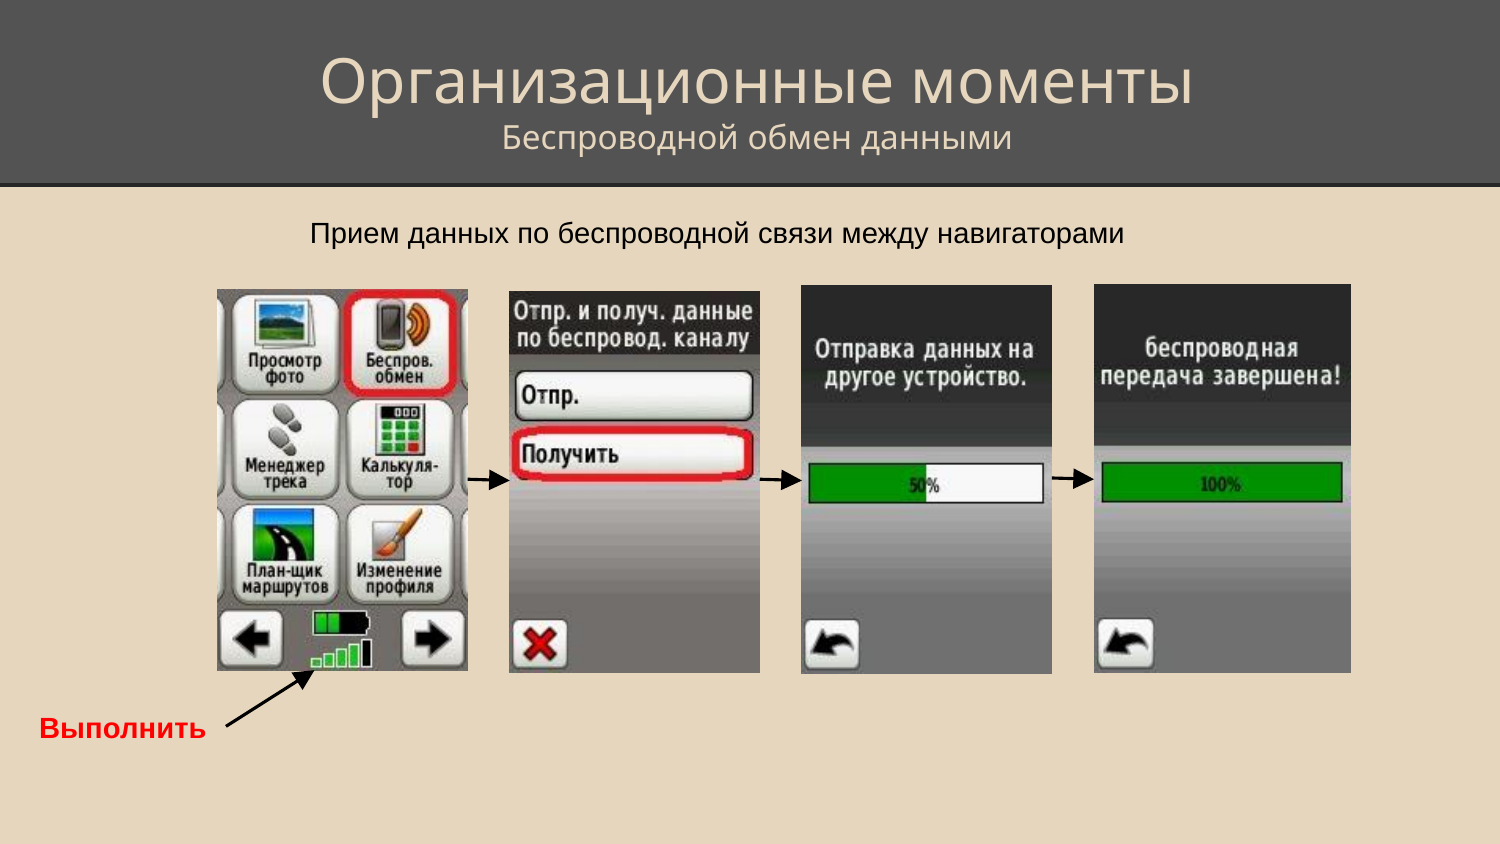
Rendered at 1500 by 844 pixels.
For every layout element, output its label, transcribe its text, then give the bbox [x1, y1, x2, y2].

picture [217, 289, 468, 671]
text_box Прием данных по беспроводной связи между навигаторами [294, 199, 1248, 264]
picture [1093, 284, 1351, 674]
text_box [225, 669, 315, 727]
text_box Выполнить [24, 701, 226, 752]
title Организационные моменты Беспроводной обмен данными [24, 10, 1492, 172]
picture [509, 291, 761, 673]
picture [801, 285, 1053, 675]
